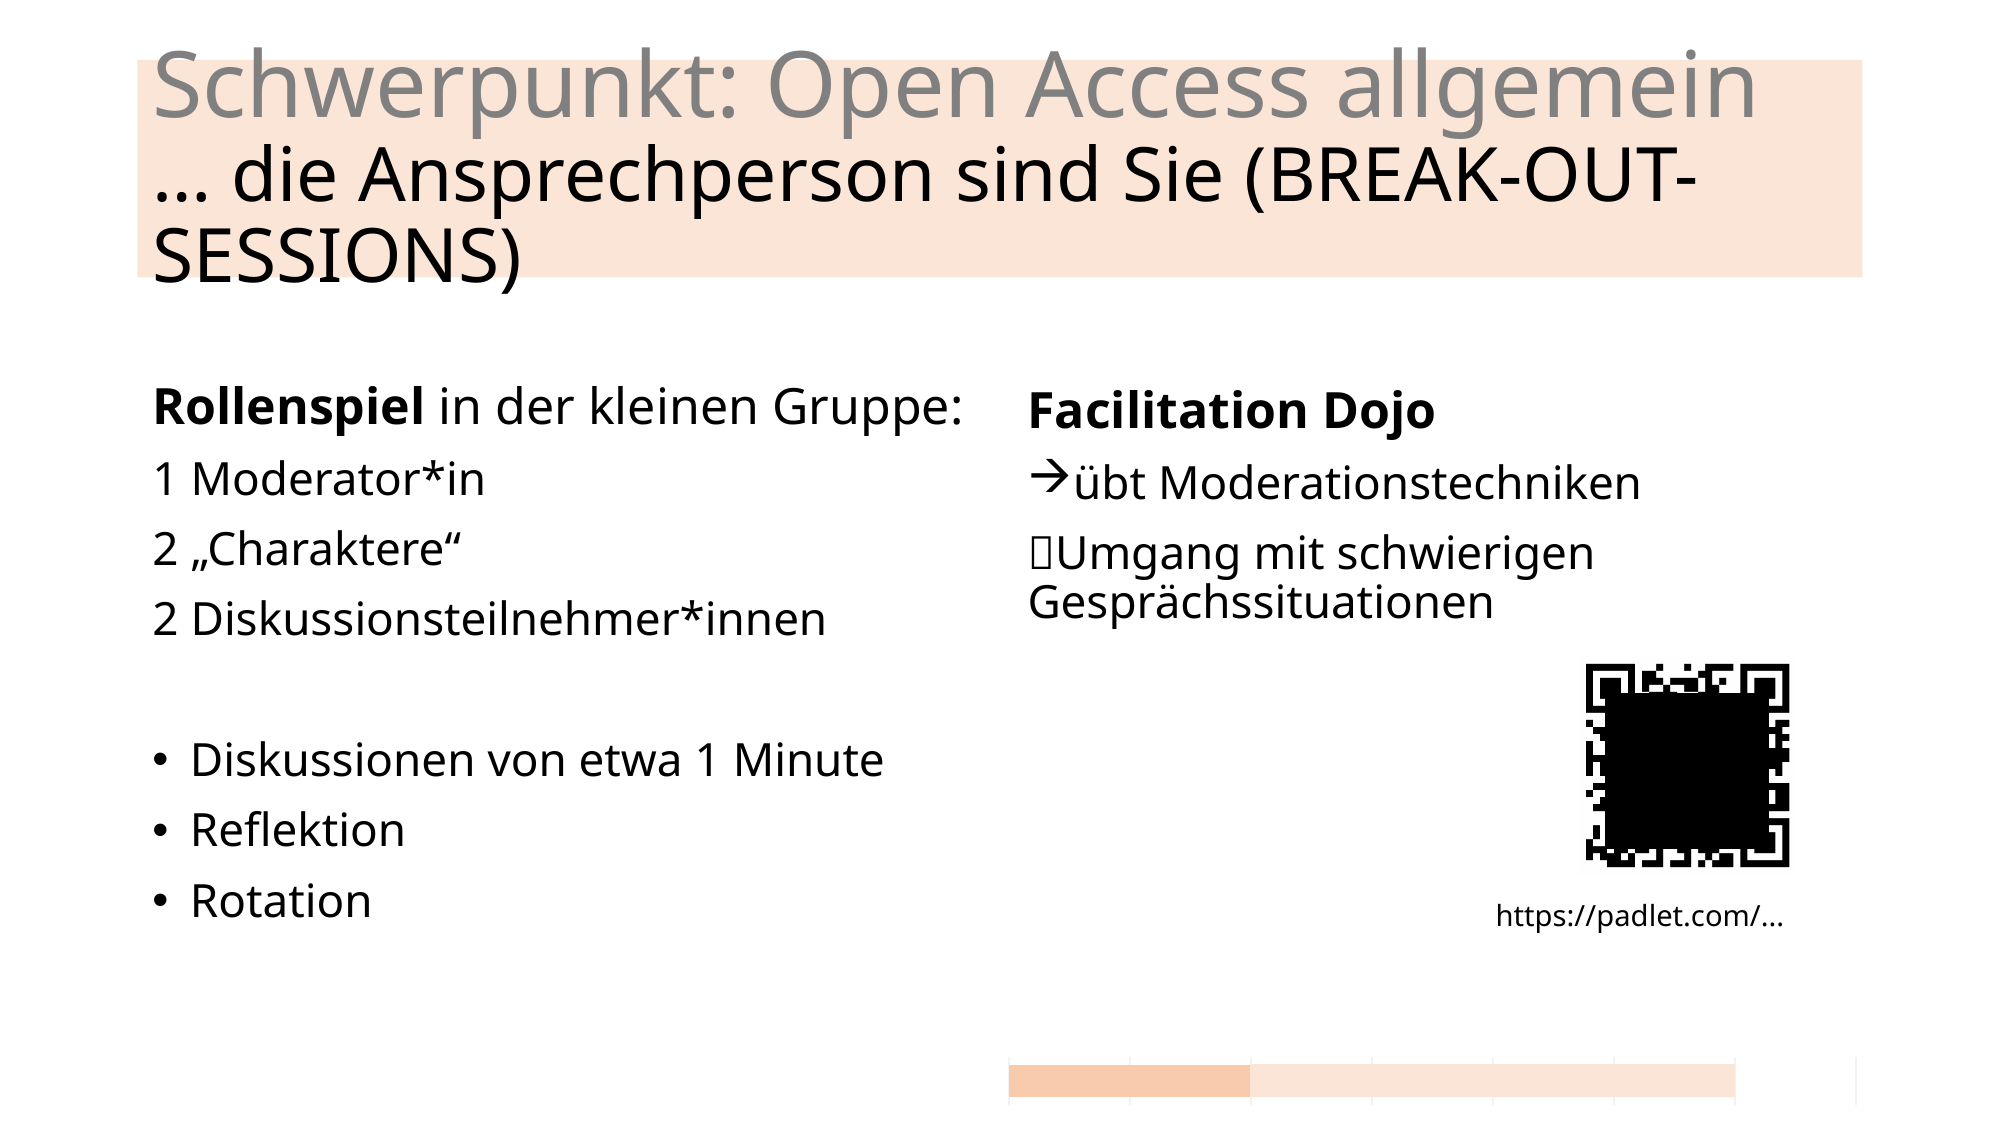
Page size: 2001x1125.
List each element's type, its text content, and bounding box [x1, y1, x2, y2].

picture [1578, 656, 1797, 875]
list Rollenspiel in der kleinen Gruppe: 1 Moderator*in 2 „Charaktere“ 2 Diskussionsteilnehmer*innen Diskussionen von etwa 1 Minute Reflektion Rotation [137, 373, 1012, 1014]
chart [880, 1034, 2000, 1116]
title Schwerpunkt: Open Access allgemein … die Ansprechperson sind Sie (BREAK-OUT-SESSIONS) [137, 59, 1863, 278]
list Facilitation Dojo übt Moderationstechniken Umgang mit schwierigen Gesprächssituationen https://padlet.com/... [1012, 314, 1863, 1014]
